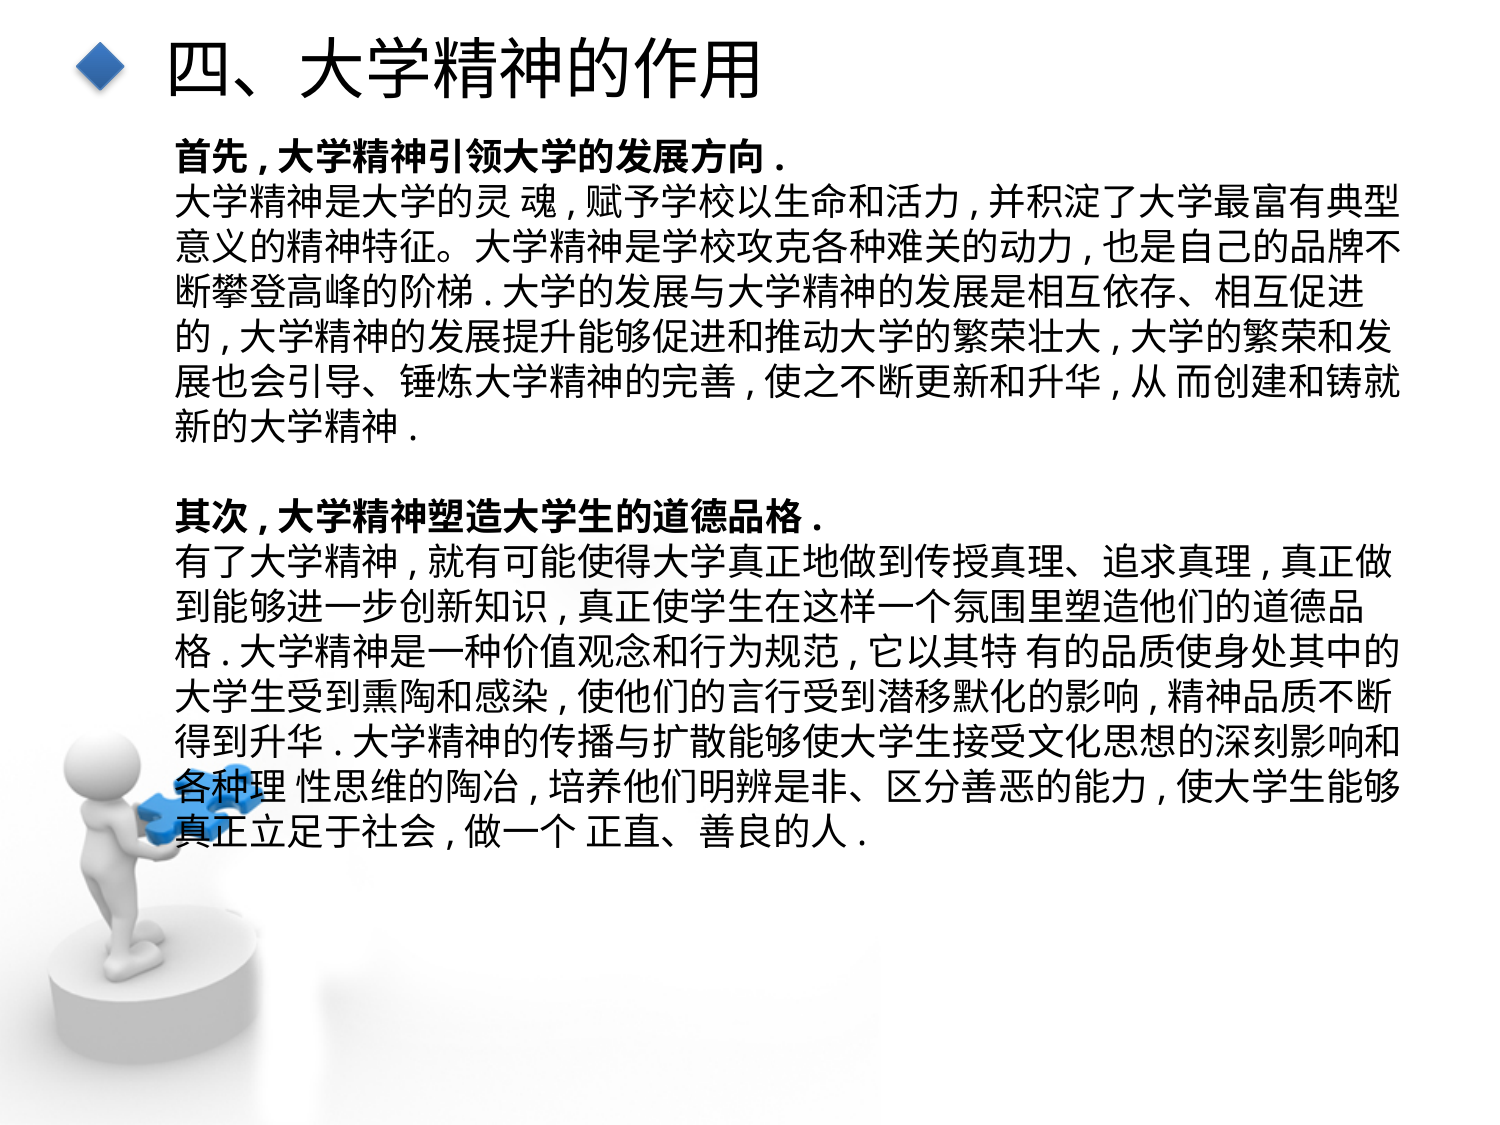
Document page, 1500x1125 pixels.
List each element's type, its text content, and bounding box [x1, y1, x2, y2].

picture [0, 0, 1500, 1125]
text_box 首先,大学精神引领大学的发展方向. 大学精神是大学的灵 魂,赋予学校以生命和活力,并积淀了大学最富有典型意义的精神特征。大学精神是学校攻克各种难关的动力,也是自己的品牌不断攀登高峰的阶梯.大学的发展与大学精神的发展是相互依存、相互促进的,大学精神的发展提升能够促进和推动大学的繁荣壮大,大学的繁荣和发展也会引导、锤炼大学精神的完善,使之不断更新和升华,从 而创建和铸就新的大学精神. 其次,大学精神塑造大学生的道德品格. 有了大学精神,就有可能使得大学真正地做到传授真理、追求真理,真正做到能够进一步创新知识,真正使学生在这样一个氛围里塑造他们的道德品格.大学精神是一种价值观念和行为规范,它以其特 有的品质使身处其中的大学生受到熏陶和感染,使他们的言行受到潜移默化的影响,精神品质不断得到升华.大学精神的传播与扩散能够使大学生接受文化思想的深刻影响和各种理 性思维的陶冶,培养他们明辨是非、区分善恶的能力,使大学生能够真正立足于社会,做一个 正直、善良的人. [159, 125, 1435, 861]
text_box [76, 42, 125, 91]
text_box 四、大学精神的作用 [150, 19, 781, 114]
